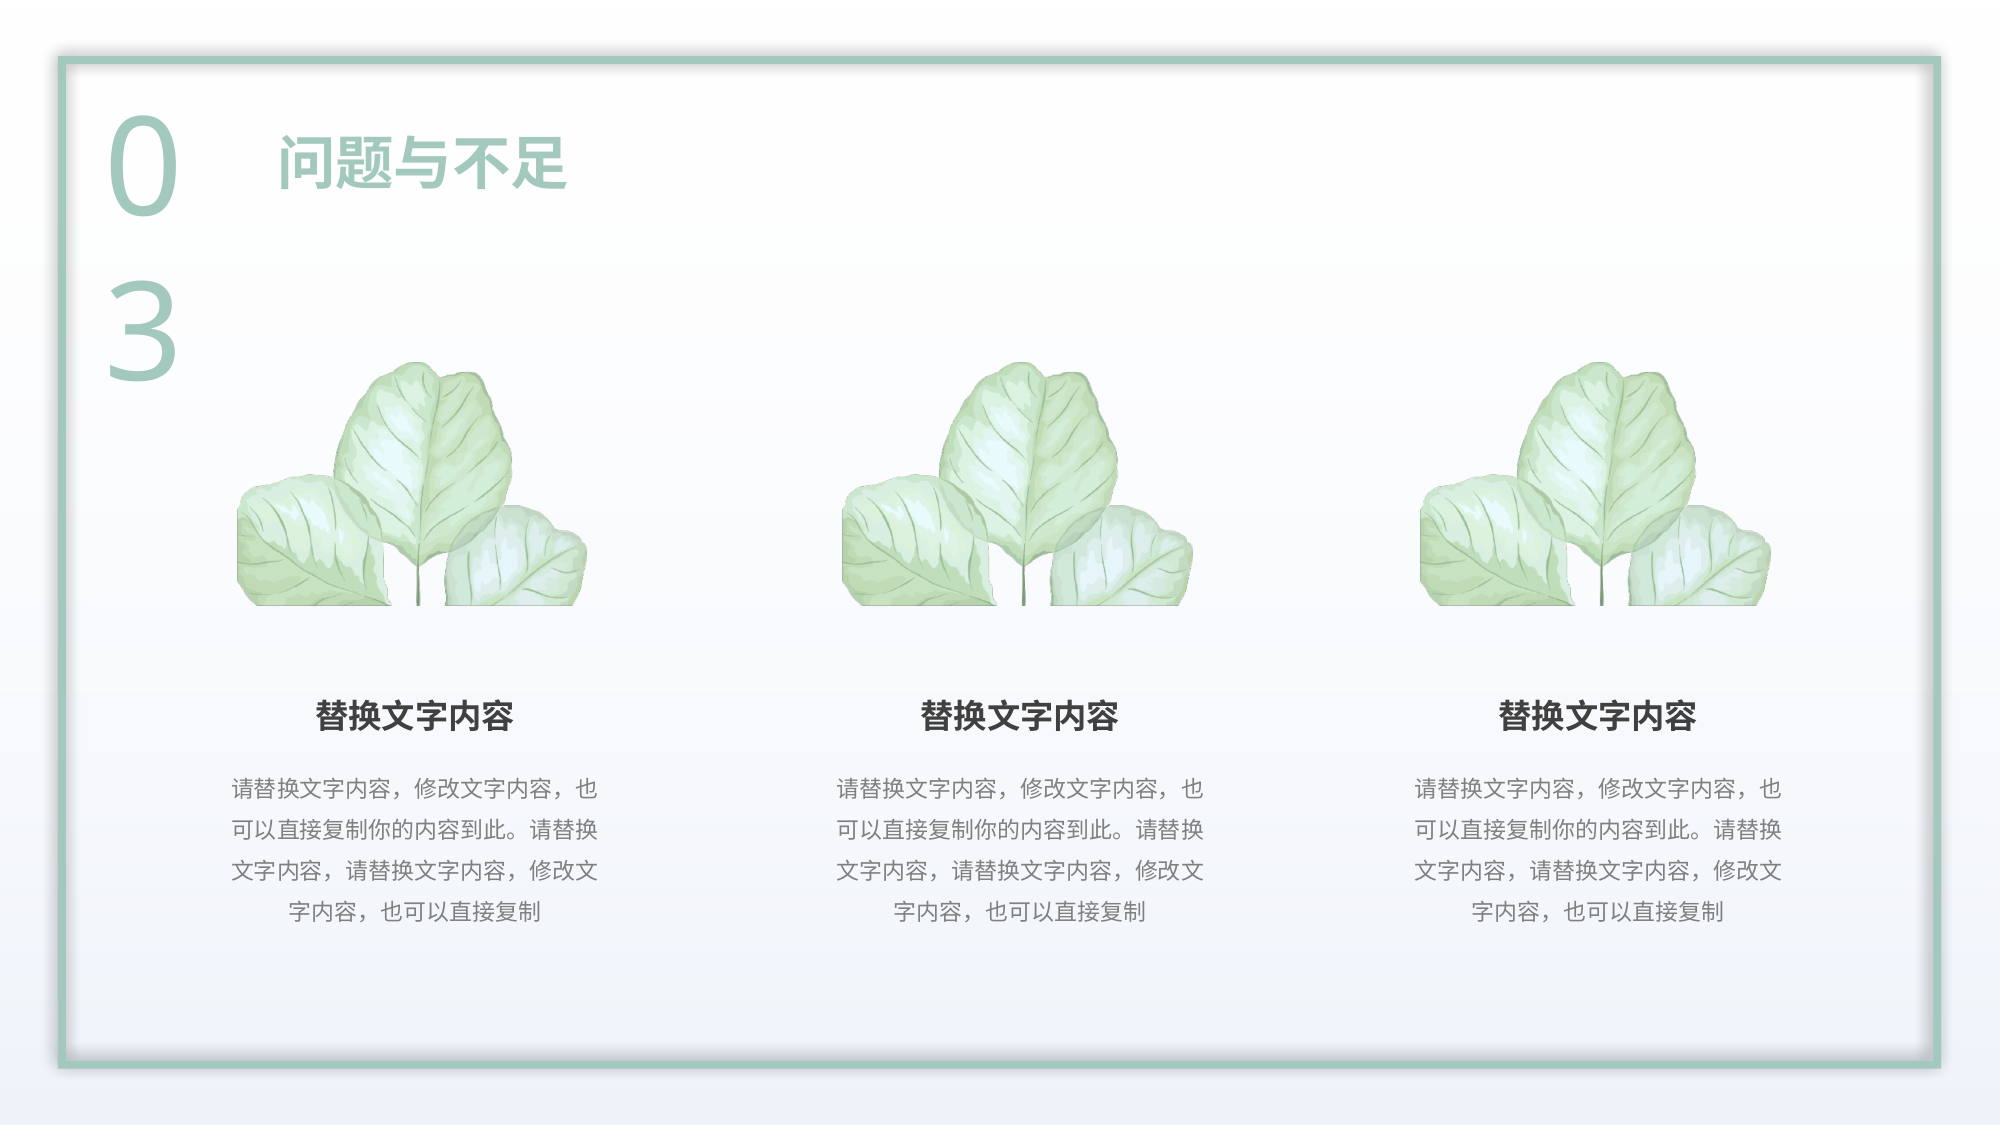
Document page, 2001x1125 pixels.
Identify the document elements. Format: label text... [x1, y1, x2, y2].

picture [229, 290, 602, 663]
text_box 请替换文字内容，修改文字内容，也可以直接复制你的内容到此。请替换文字内容，请替换文字内容，修改文字内容，也可以直接复制 [1412, 760, 1785, 926]
text_box 替换文字内容 [275, 694, 555, 735]
picture [834, 290, 1207, 663]
text_box 03 [89, 70, 257, 415]
text_box 请替换文字内容，修改文字内容，也可以直接复制你的内容到此。请替换文字内容，请替换文字内容，修改文字内容，也可以直接复制 [229, 760, 602, 926]
text_box 问题与不足 [262, 118, 652, 204]
text_box 替换文字内容 [1458, 694, 1739, 735]
text_box 请替换文字内容，修改文字内容，也可以直接复制你的内容到此。请替换文字内容，请替换文字内容，修改文字内容，也可以直接复制 [834, 760, 1207, 926]
text_box 替换文字内容 [880, 694, 1161, 735]
picture [1412, 290, 1785, 663]
